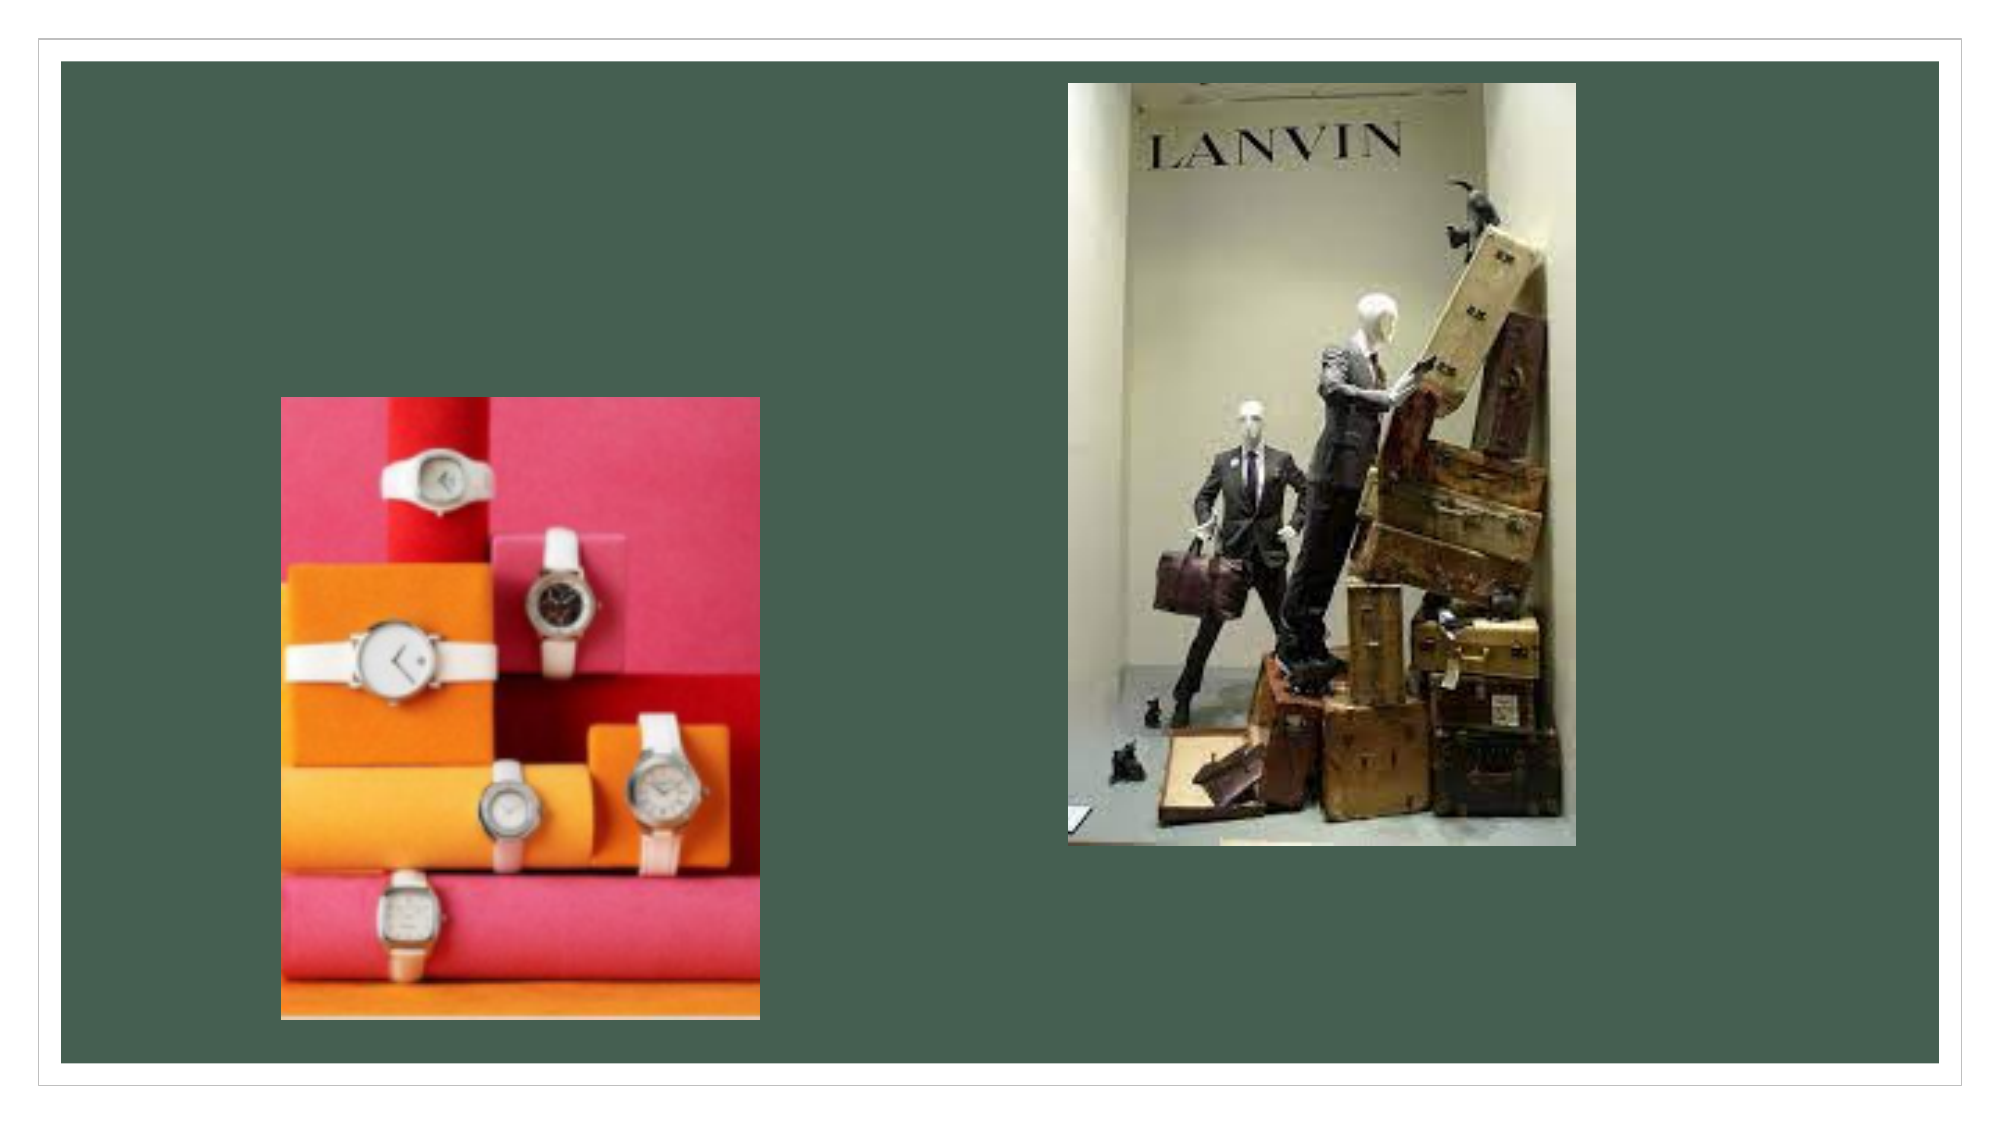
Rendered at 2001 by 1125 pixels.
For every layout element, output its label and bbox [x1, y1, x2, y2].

list [280, 397, 760, 1020]
picture [1068, 83, 1576, 846]
